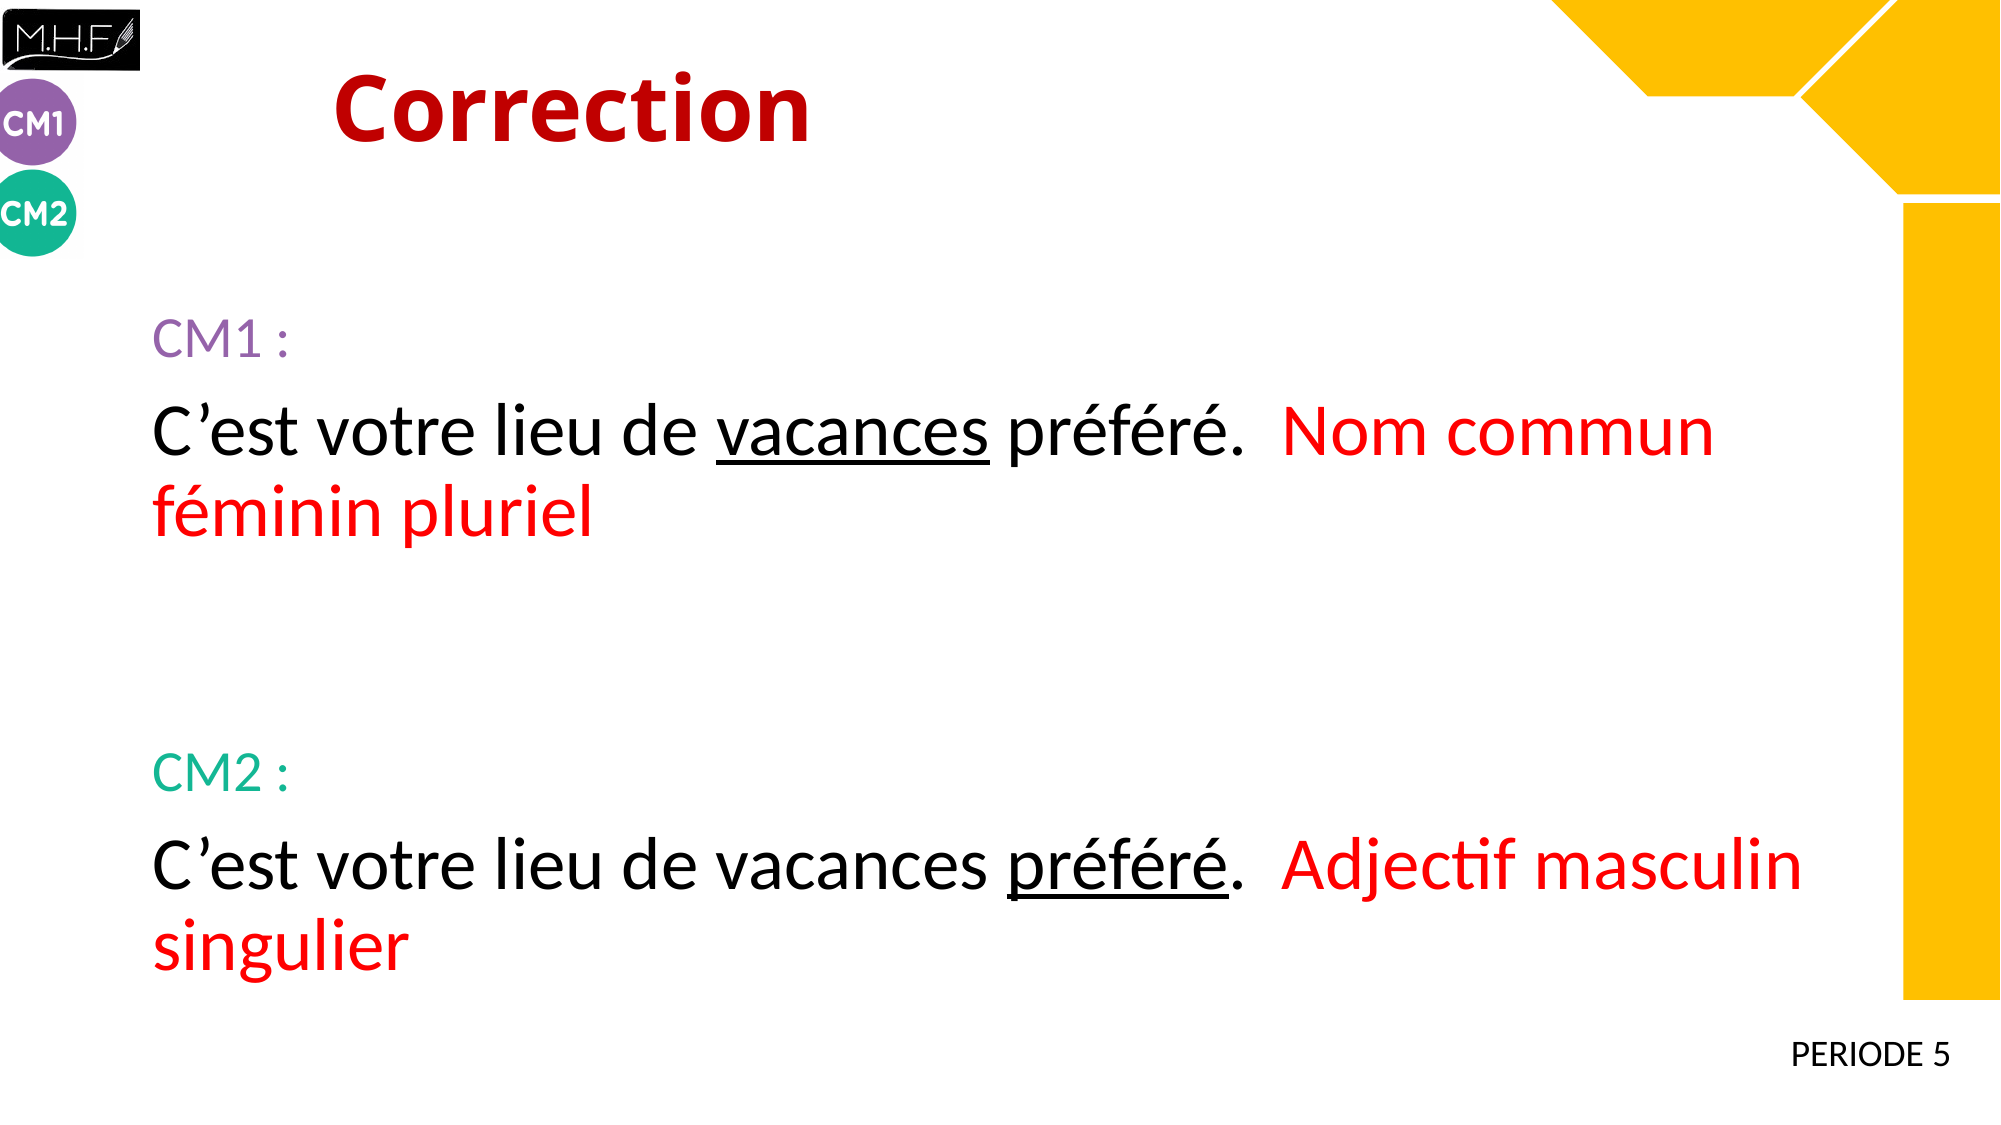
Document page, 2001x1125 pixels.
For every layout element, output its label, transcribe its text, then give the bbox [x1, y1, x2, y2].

text_box [1549, 0, 1892, 98]
text_box [1799, 0, 2000, 196]
title Correction [316, 3, 1863, 221]
list CM1 : C’est votre lieu de vacances préféré. Nom commun féminin pluriel CM2 : C’est votre lieu de vacances préféré. Adjectif masculin singulier [137, 299, 1863, 1014]
text_box PERIODE 5 [1362, 1021, 1967, 1125]
text_box [1902, 202, 2000, 1001]
picture [0, 7, 140, 259]
